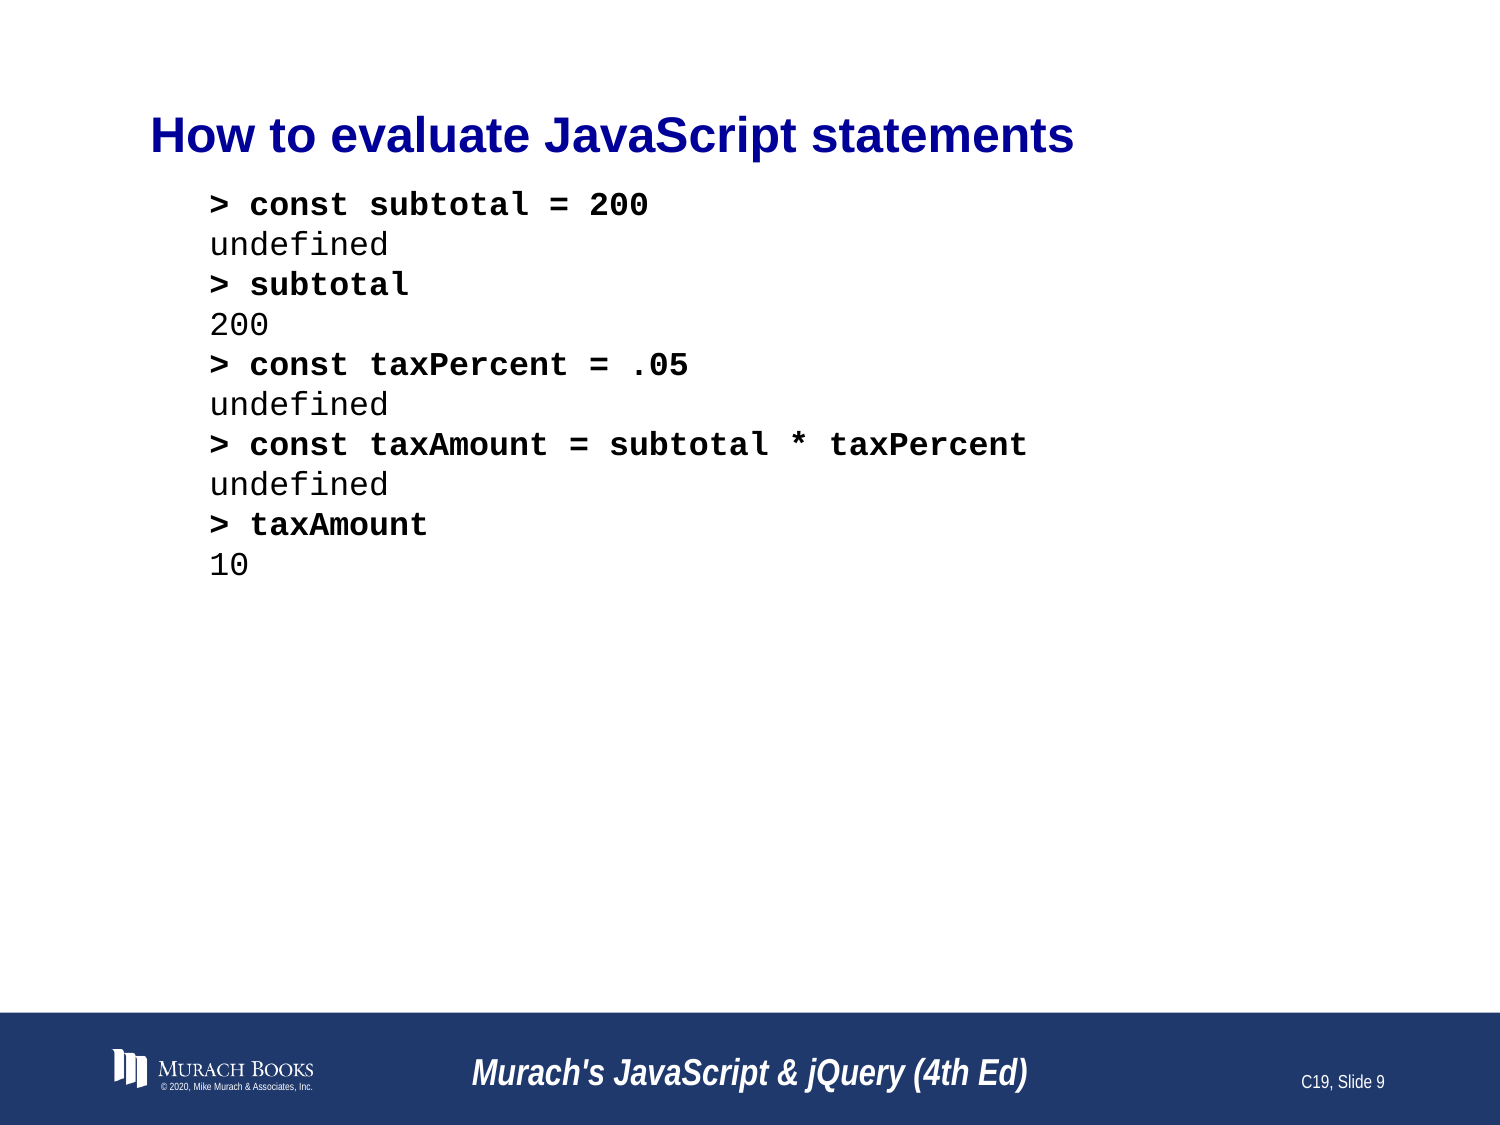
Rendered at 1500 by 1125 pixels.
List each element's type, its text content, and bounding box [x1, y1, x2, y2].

slide_number Murach's JavaScript & jQuery (4th Ed) [463, 1025, 1050, 1100]
footer © 2020, Mike Murach & Associates, Inc. [12, 1025, 463, 1100]
title How to evaluate JavaScript statements [150, 102, 1350, 164]
slide_number C19, Slide 9 [1087, 1025, 1400, 1100]
list > const subtotal = 200 undefined > subtotal 200 > const taxPercent = .05 undefined > const taxAmount = subtotal * taxPercent undefined > taxAmount 10 [137, 174, 1350, 975]
